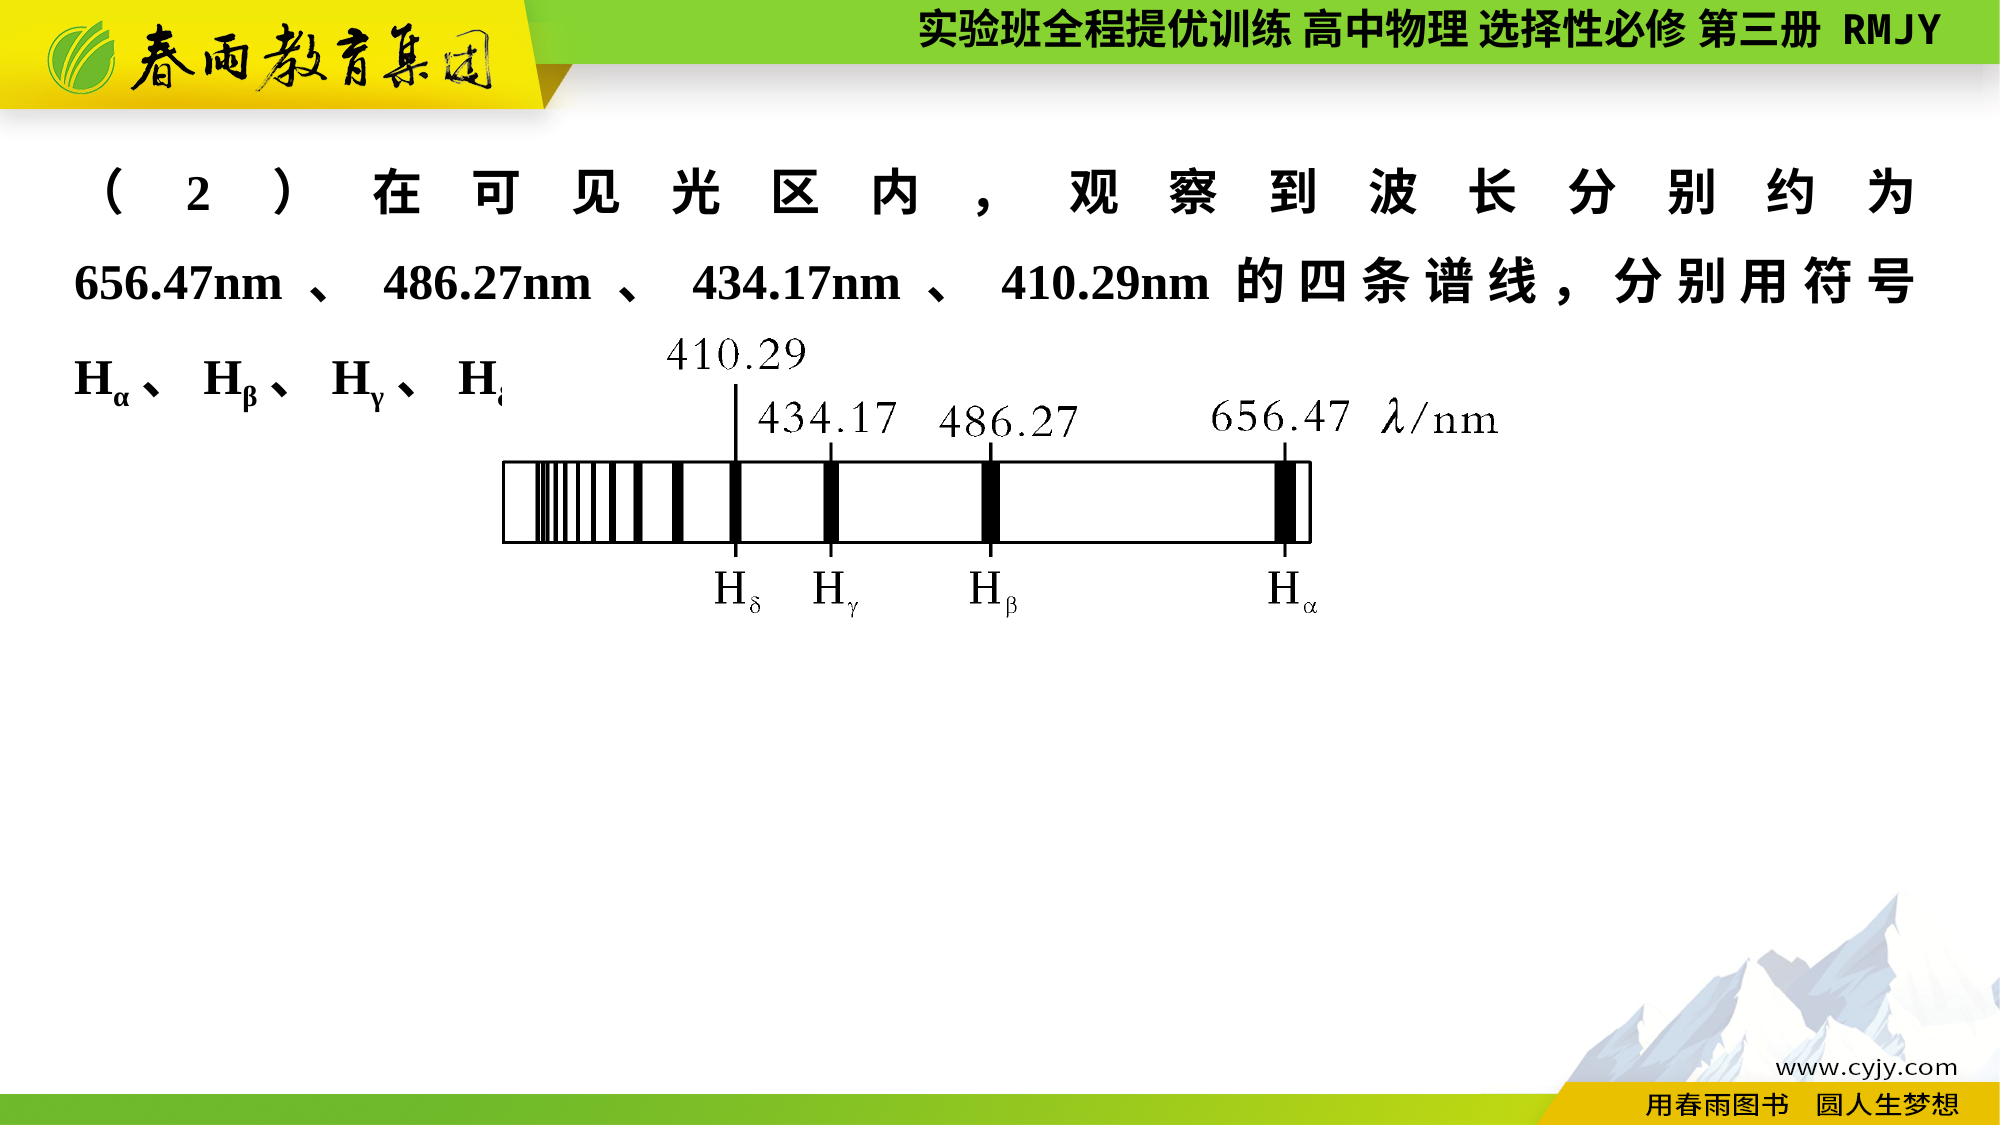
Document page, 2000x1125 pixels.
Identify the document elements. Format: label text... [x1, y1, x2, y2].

list （2）在可见光区内，观察到波长分别约为656.47nm、486.27nm、434.17nm、410.29nm的四条谱线，分别用符号Hα、Hβ、Hγ、Hδ表示（如图所示）. [59, 122, 1944, 308]
picture [0, 0, 2000, 1125]
